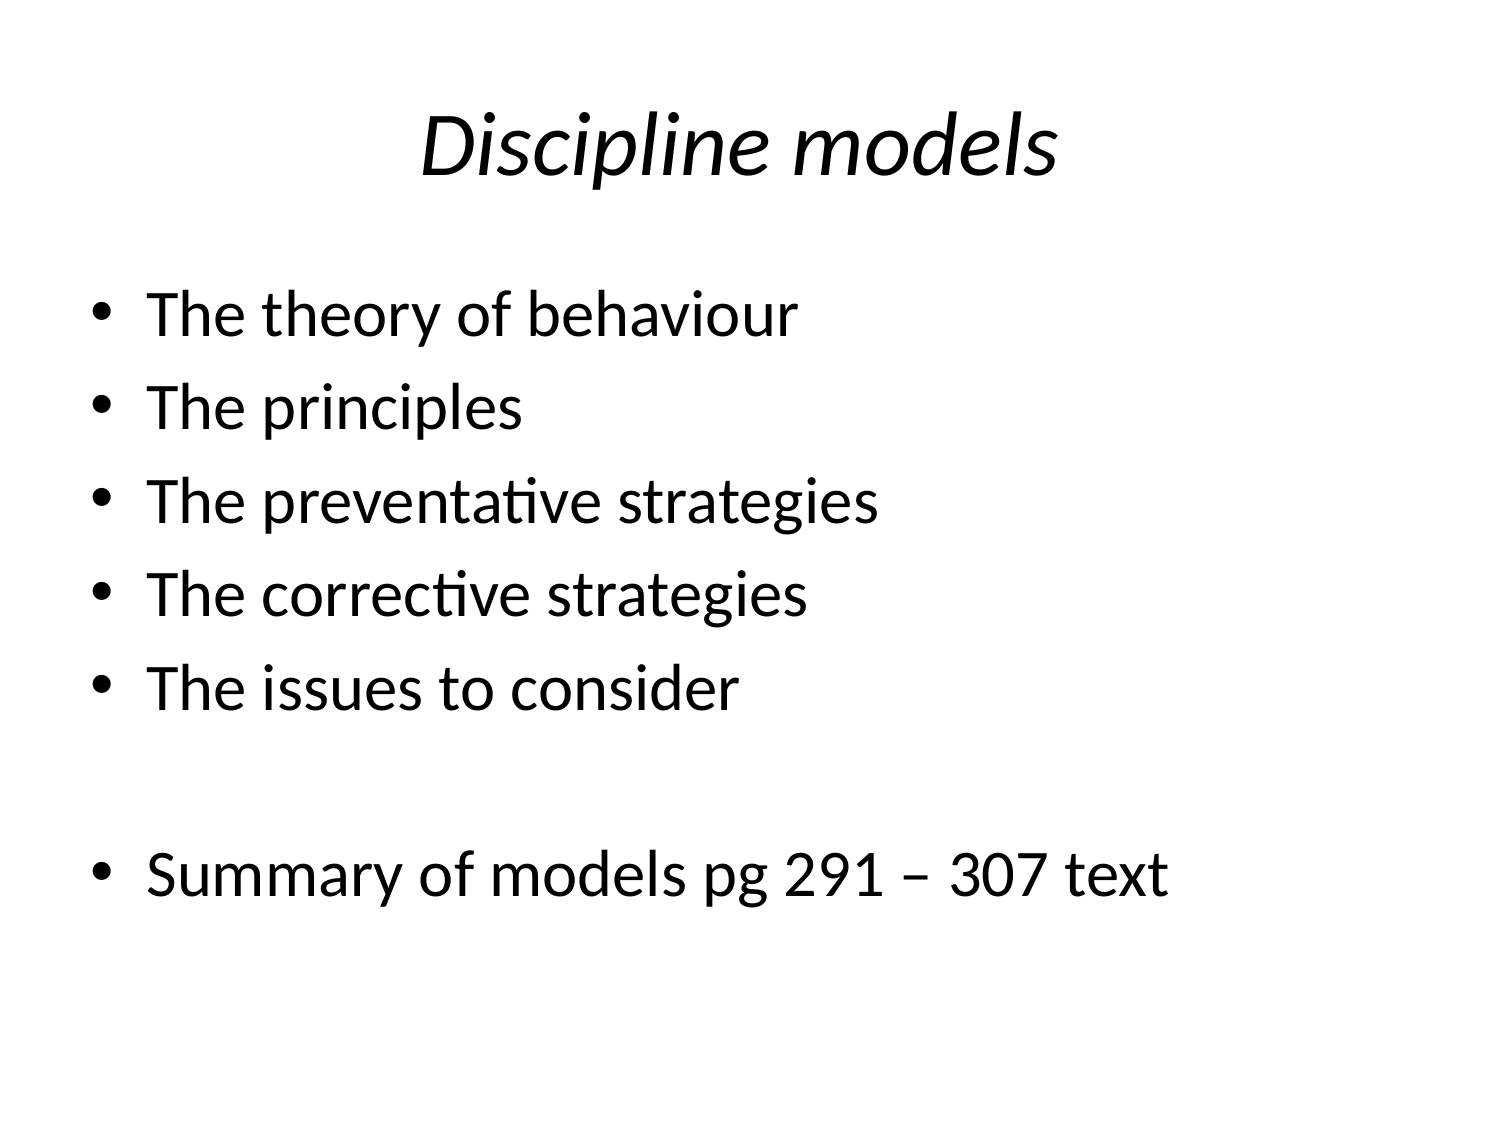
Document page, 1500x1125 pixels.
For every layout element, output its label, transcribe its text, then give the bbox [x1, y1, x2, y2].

list The theory of behaviour The principles The preventative strategies The corrective strategies The issues to consider Summary of models pg 291 – 307 text [75, 262, 1425, 1005]
title Discipline models [75, 45, 1425, 233]
